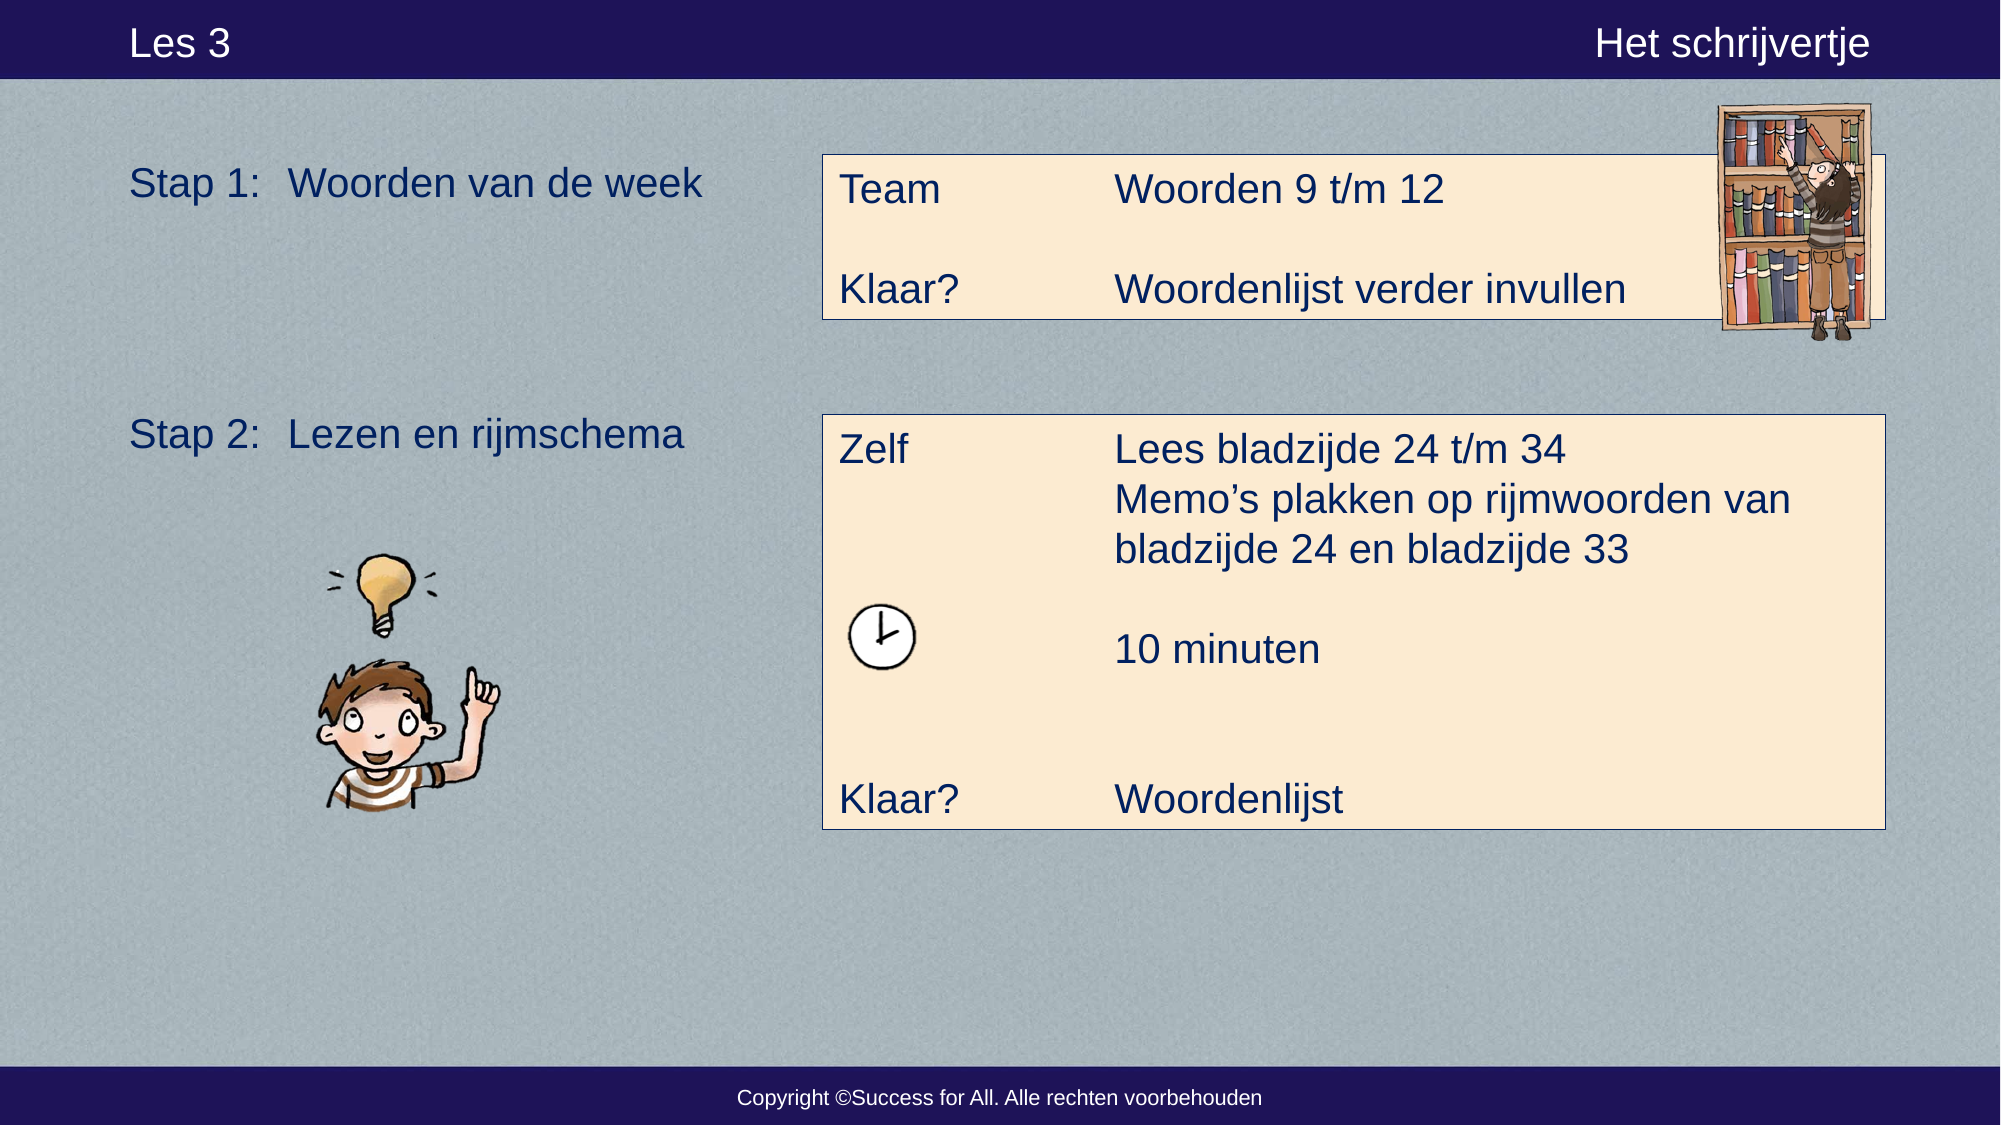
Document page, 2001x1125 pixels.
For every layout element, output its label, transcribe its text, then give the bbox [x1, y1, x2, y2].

text_box Copyright ©Success for All. Alle rechten voorbehouden [0, 1076, 2000, 1125]
text_box Stap 1: Woorden van de week Stap 2: Lezen en rijmschema [114, 148, 907, 514]
picture [0, 0, 2001, 1125]
text_box Team Woorden 9 t/m 12 Klaar? Woordenlijst verder invullen [822, 154, 1700, 320]
text_box Les 3 [114, 8, 354, 73]
text_box Het schrijvertje [999, 8, 1886, 73]
text_box Zelf Lees bladzijde 24 t/m 34 Memo’s plakken op rijmwoorden van bladzijde 24 en bladzijde 33 10 minuten Klaar? Woordenlijst [822, 414, 1886, 830]
